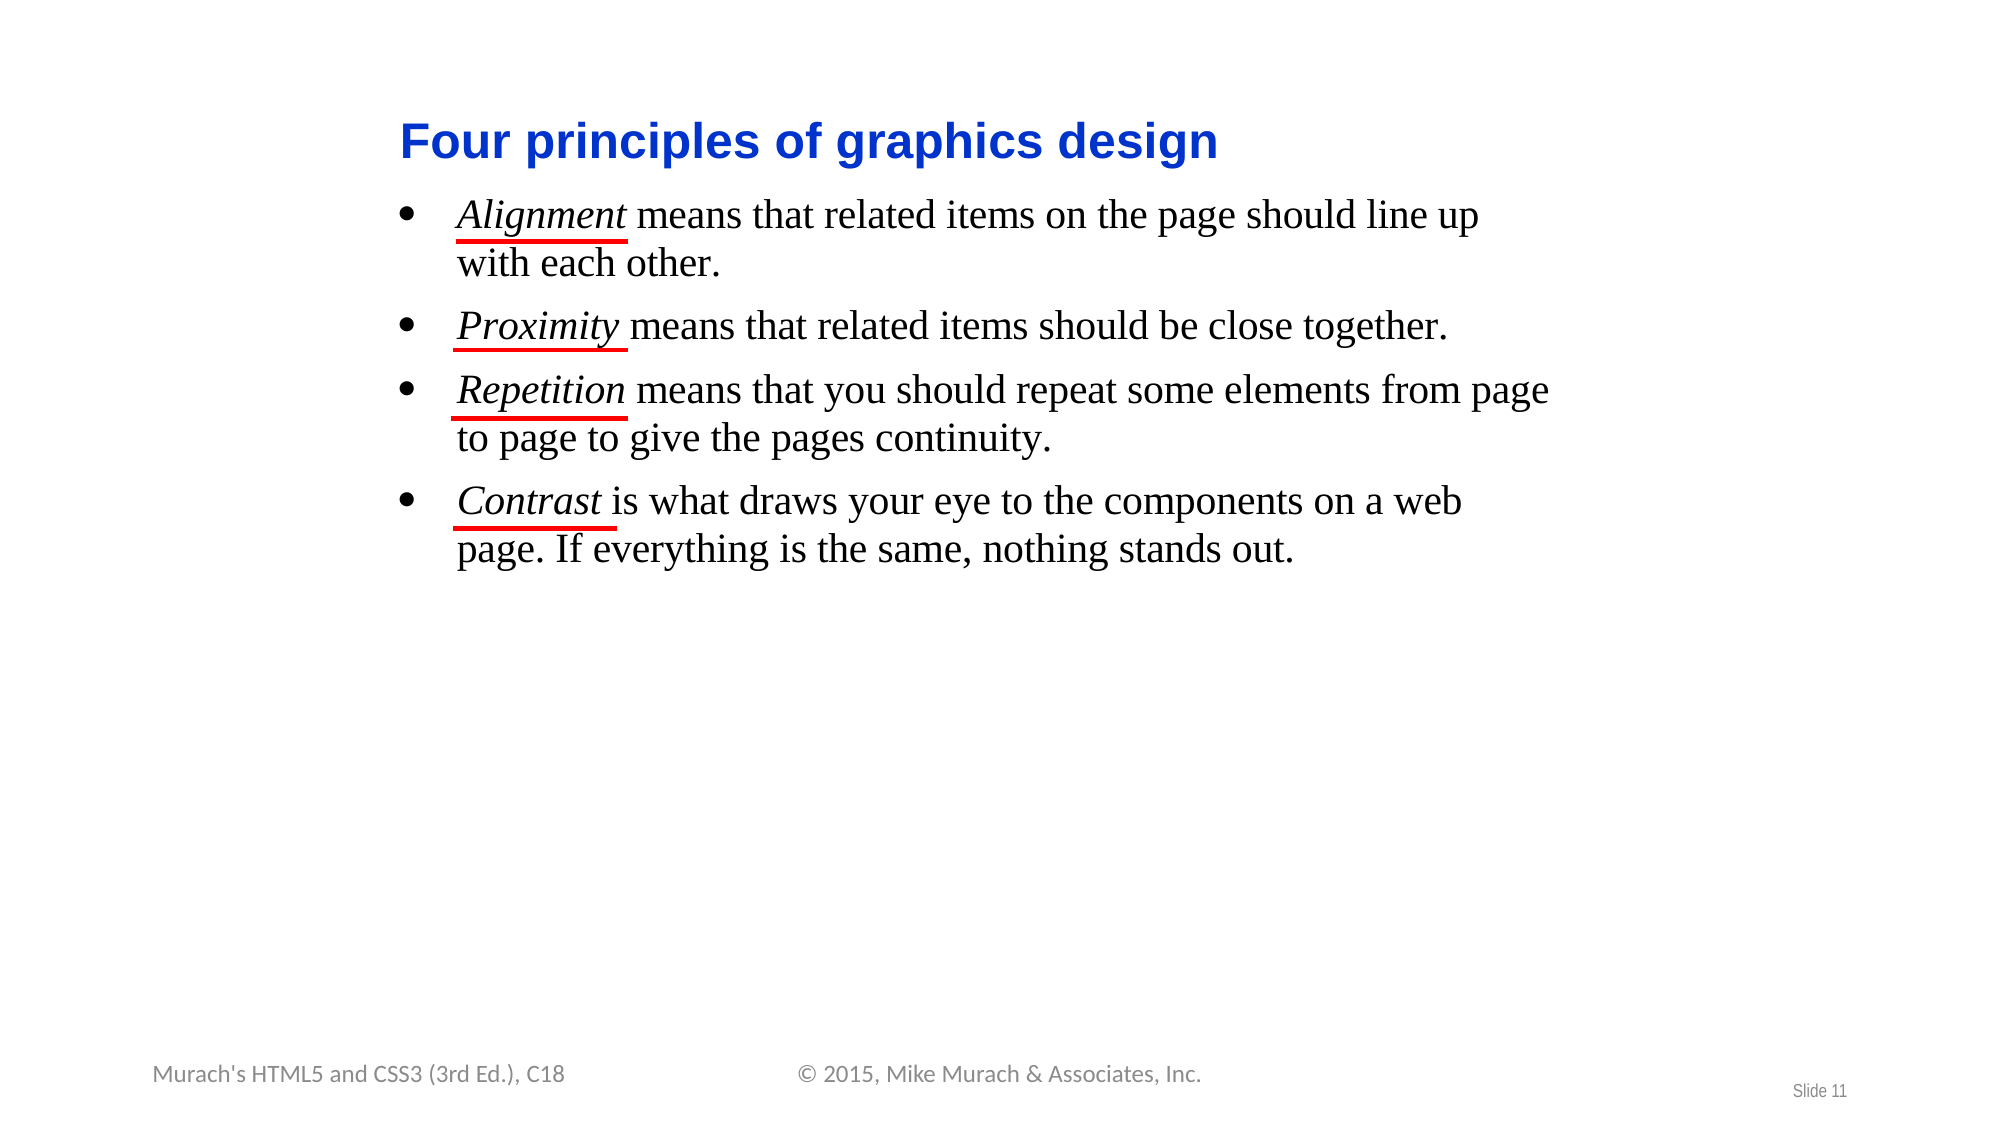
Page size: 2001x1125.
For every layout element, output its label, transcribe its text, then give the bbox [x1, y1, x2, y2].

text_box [399, 112, 1598, 187]
slide_number Slide 11 [1412, 1042, 1863, 1103]
footer © 2015, Mike Murach & Associates, Inc. [662, 1042, 1338, 1103]
slide_number Murach's HTML5 and CSS3 (3rd Ed.), C18 [137, 1042, 588, 1103]
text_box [399, 187, 1598, 585]
